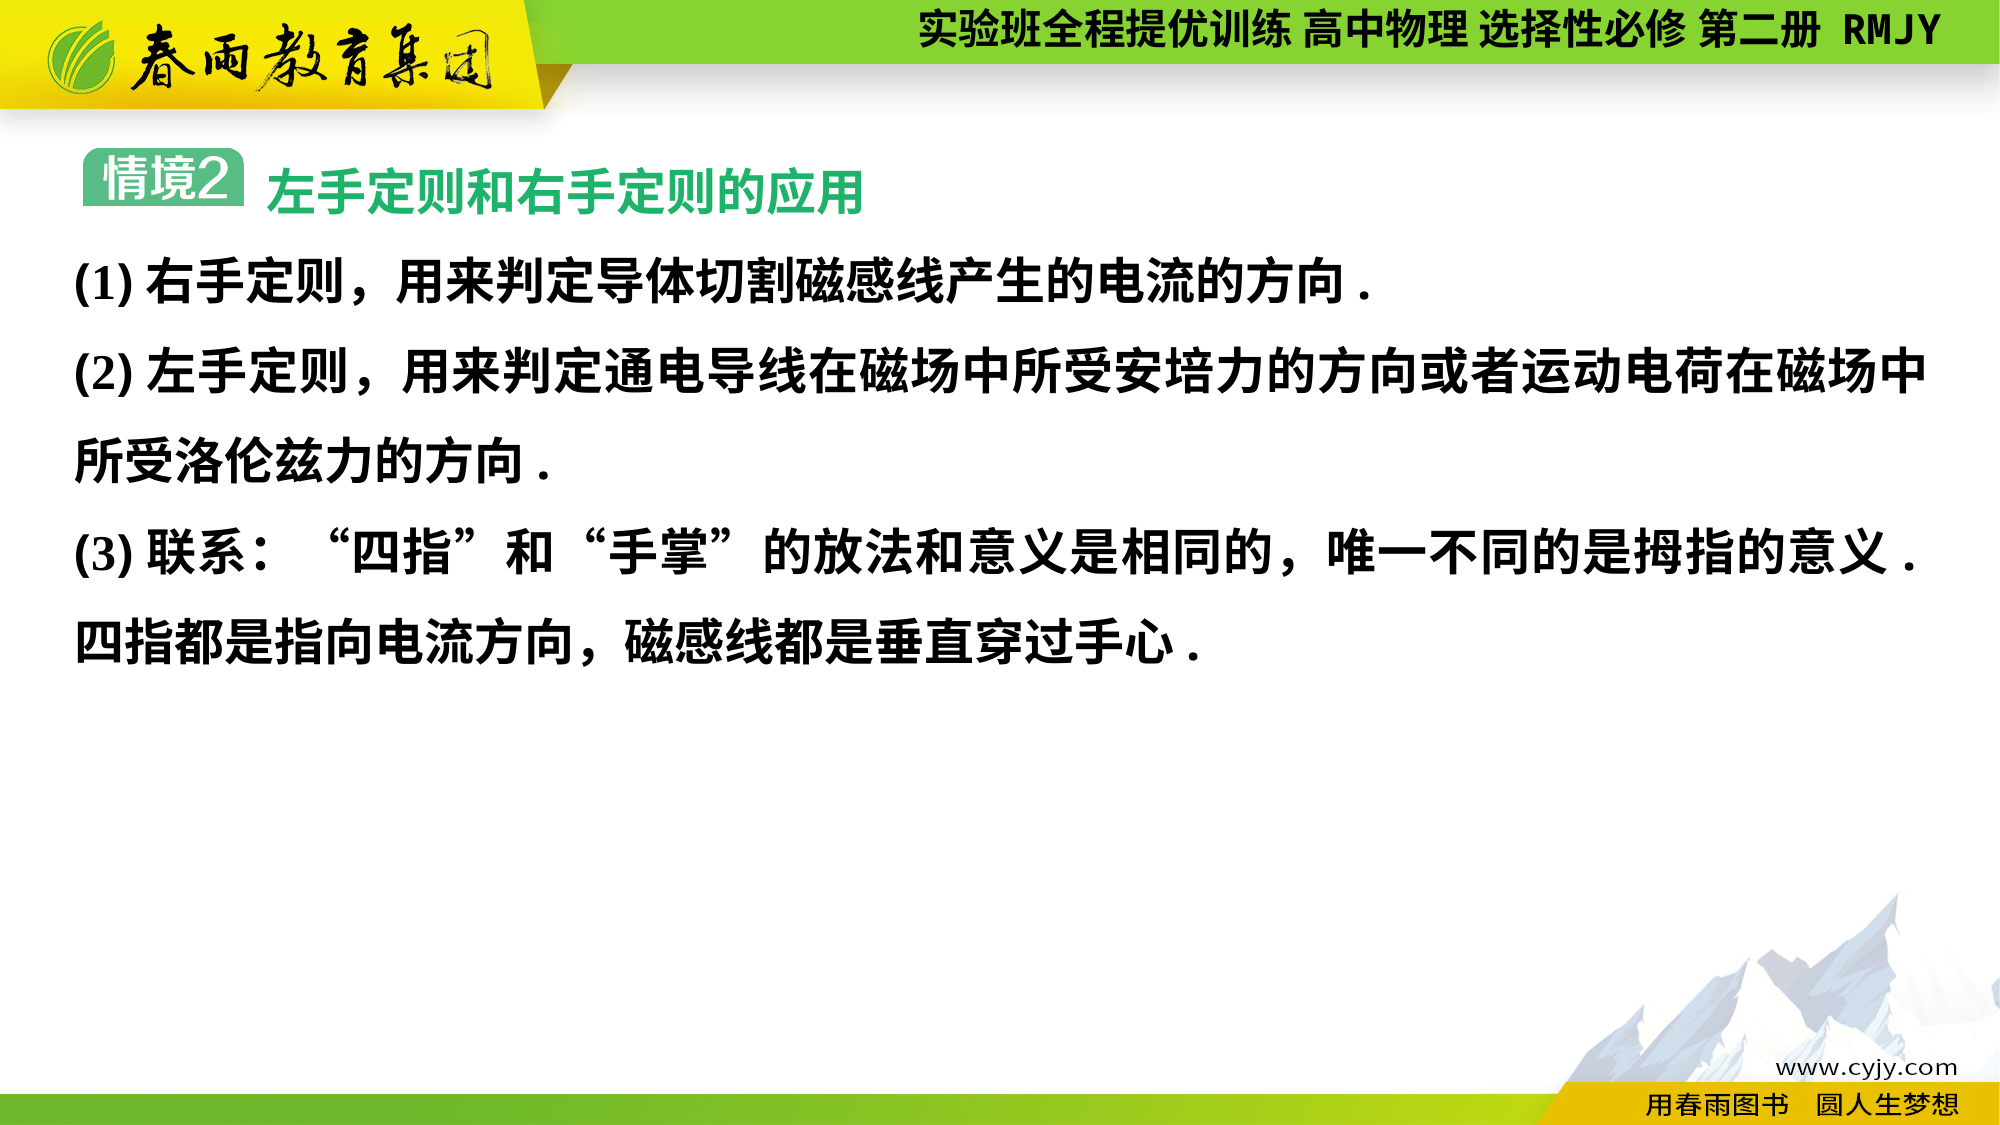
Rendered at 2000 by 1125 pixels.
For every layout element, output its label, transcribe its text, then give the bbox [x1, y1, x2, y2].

picture [0, 0, 2000, 1125]
list 左手定则和右手定则的应用 (1)右手定则，用来判定导体切割磁感线产生的电流的方向. (2)左手定则，用来判定通电导线在磁场中所受安培力的方向或者运动电荷在磁场中所受洛伦兹力的方向. (3)联系：“四指”和“手掌”的放法和意义是相同的，唯一不同的是拇指的意义.四指都是指向电流方向，磁感线都是垂直穿过手心. [59, 122, 1944, 683]
